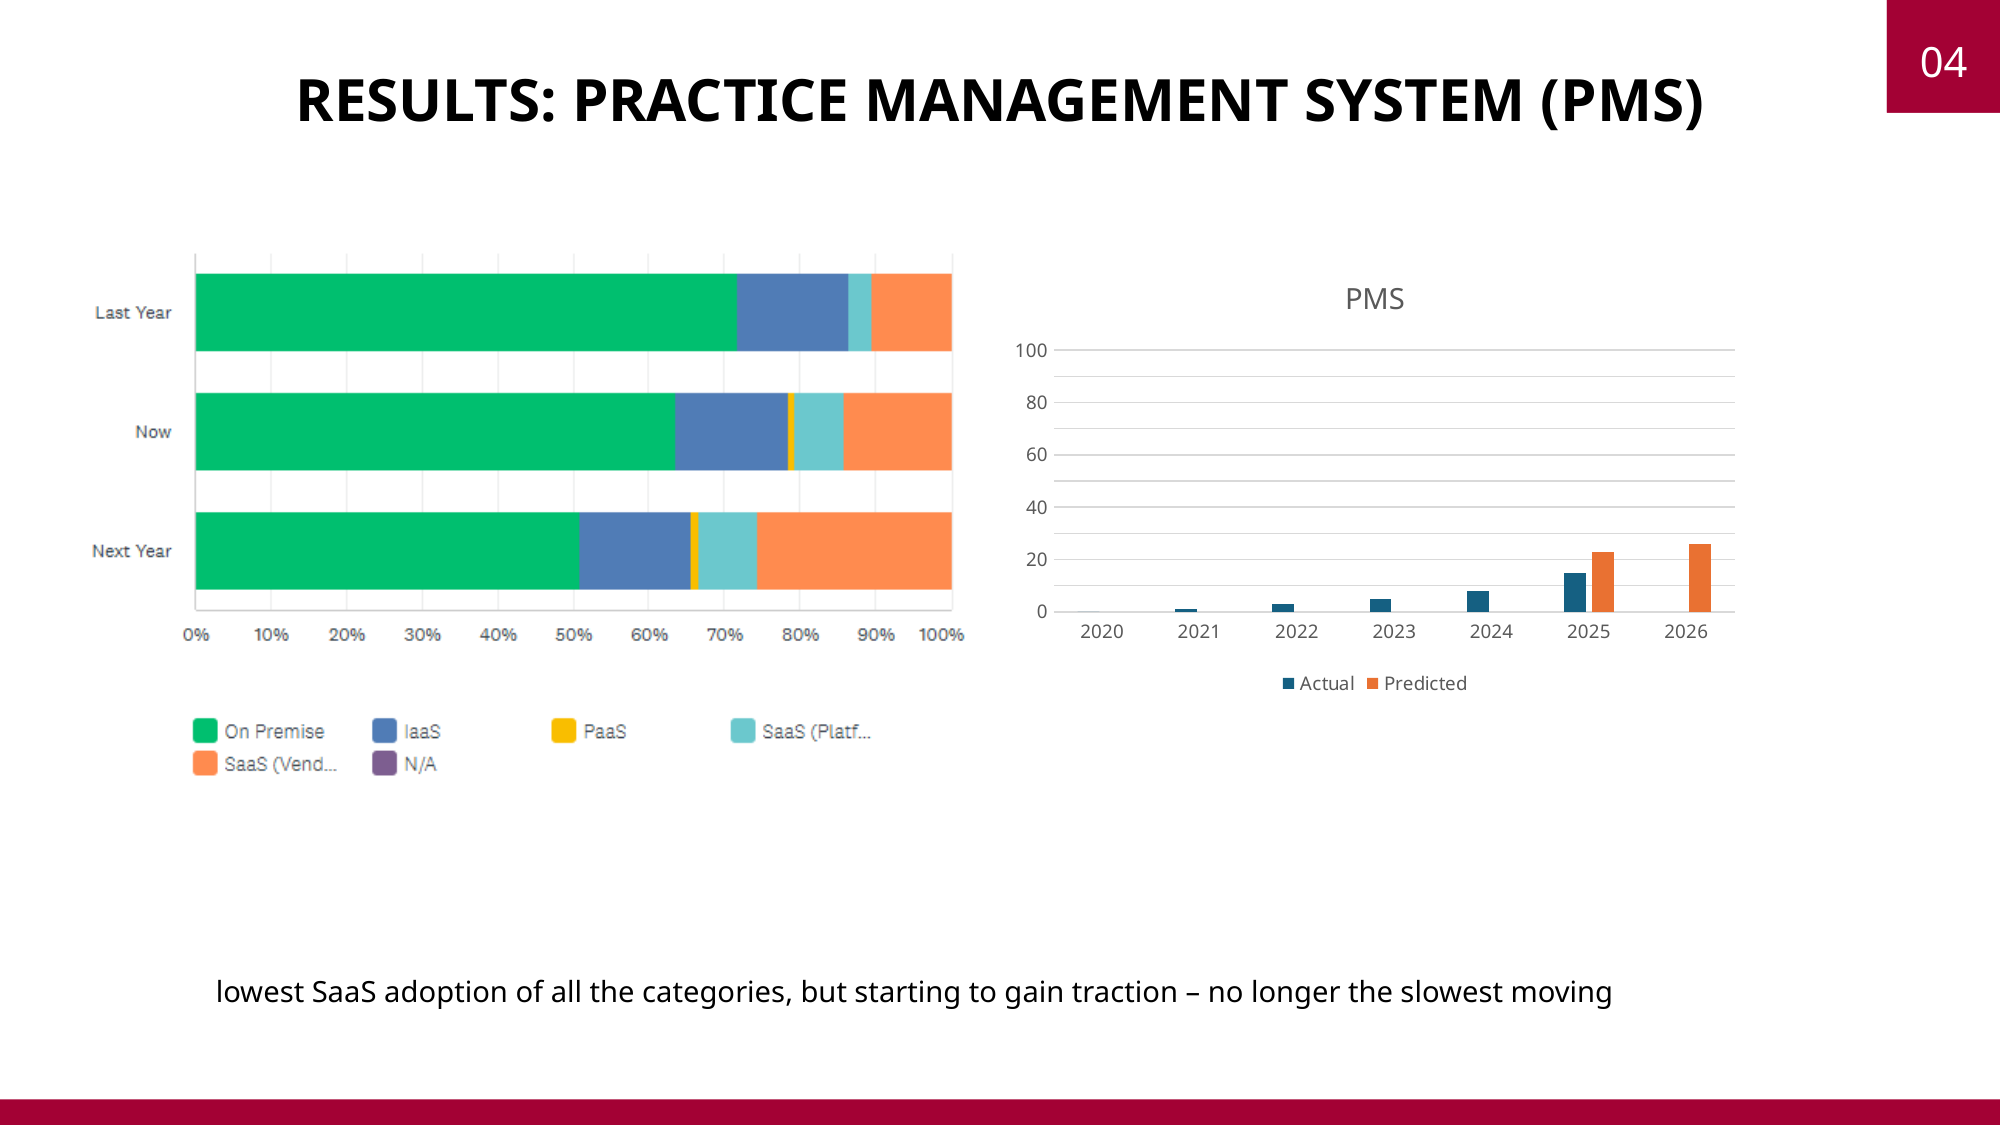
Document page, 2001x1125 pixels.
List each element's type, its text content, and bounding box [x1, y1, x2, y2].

chart [999, 252, 1751, 704]
text_box RESULTS: PRACTICE MANAGEMENT SYSTEM (PMS) [0, 63, 2000, 178]
list 04 [1884, 9, 1968, 63]
picture [0, 209, 1001, 817]
text_box lowest SaaS adoption of all the categories, but starting to gain traction – no longer the slowest moving [201, 939, 1767, 1016]
